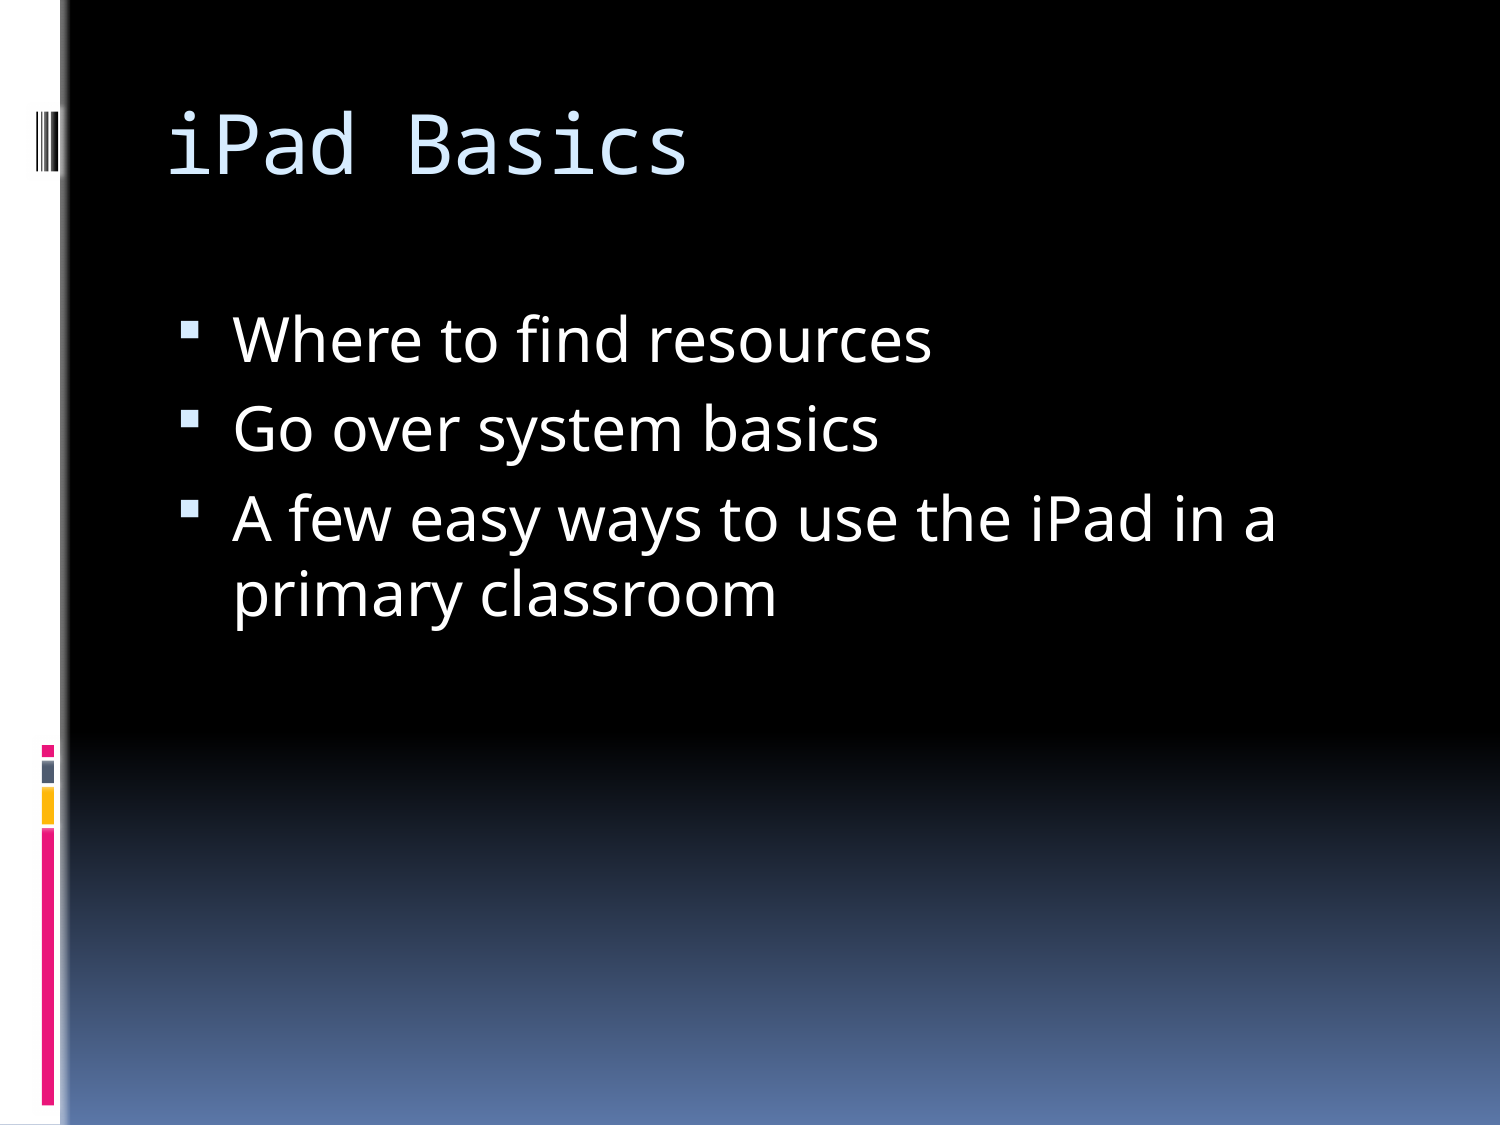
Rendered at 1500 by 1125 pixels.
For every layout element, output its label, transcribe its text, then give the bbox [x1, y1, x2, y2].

title iPad Basics [150, 83, 1425, 234]
list Where to find resources Go over system basics A few easy ways to use the iPad in a primary classroom [150, 292, 1425, 1043]
